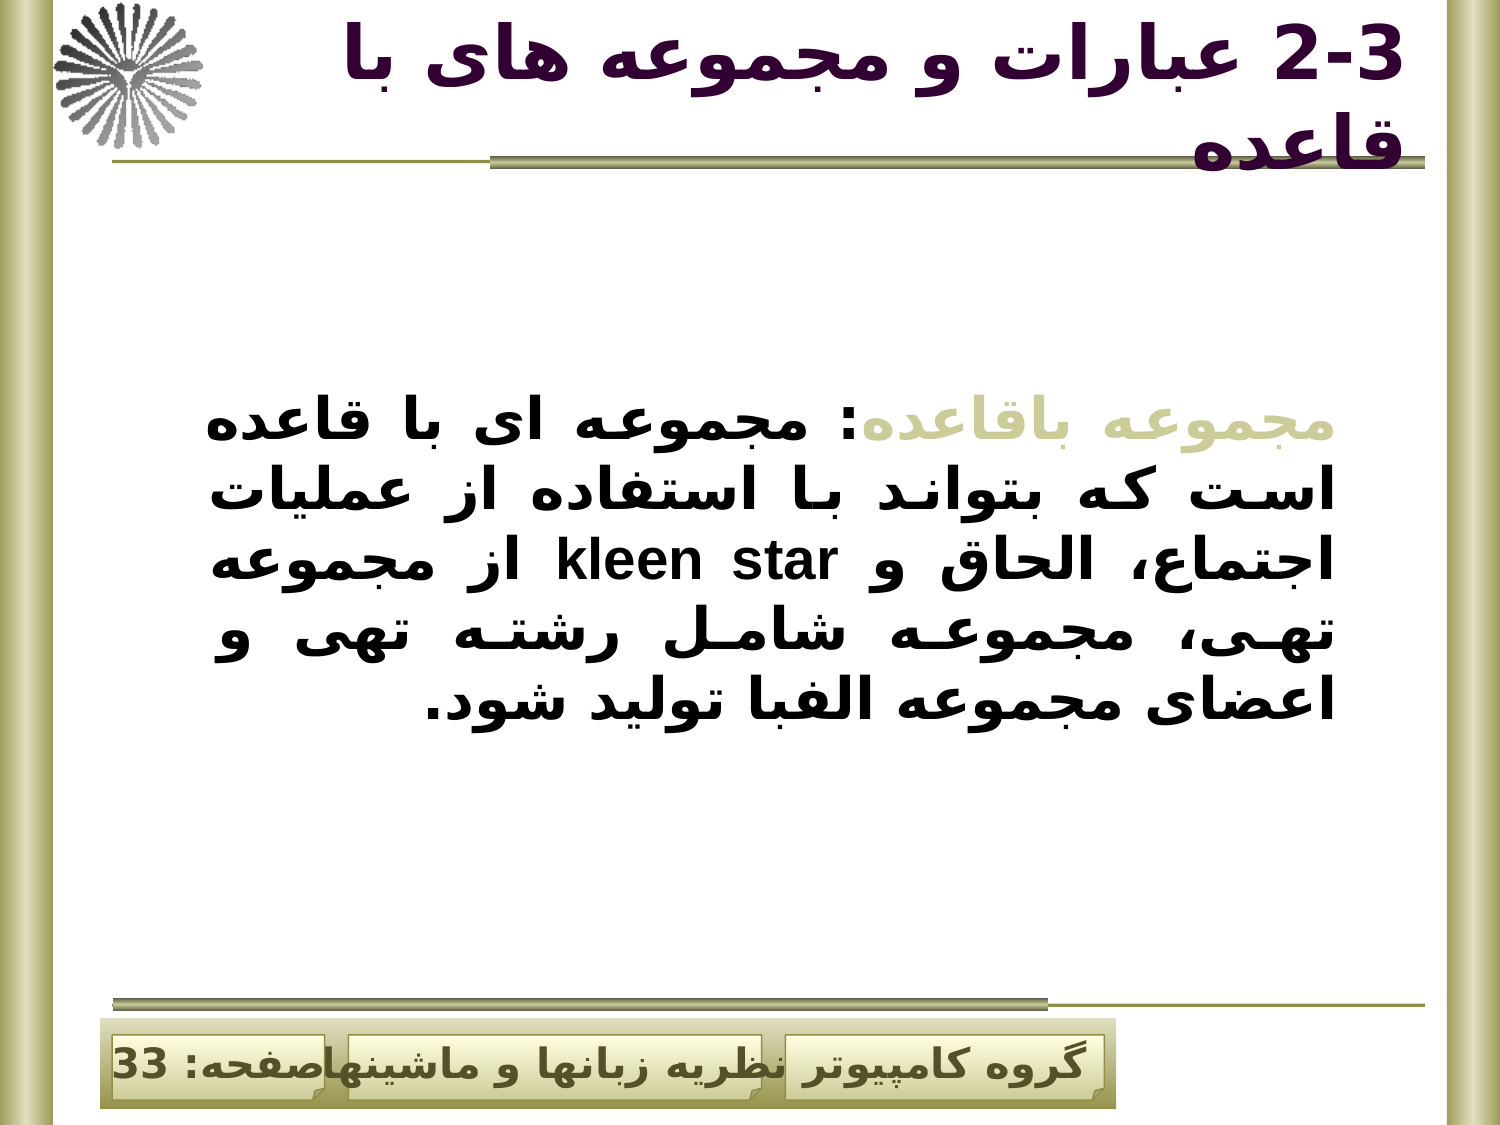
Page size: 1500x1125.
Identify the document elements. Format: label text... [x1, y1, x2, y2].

title 2-3 عبارات و مجموعه های با قاعده [147, 42, 1423, 147]
text_box مجموعه باقاعده: مجموعه ای با قاعده است که بتواند با استفاده از عملیات اجتماع، الحاق و kleen star از مجموعه تهی، مجموعه شامل رشته تهی و اعضای مجموعه الفبا تولید شود. [183, 373, 1353, 739]
